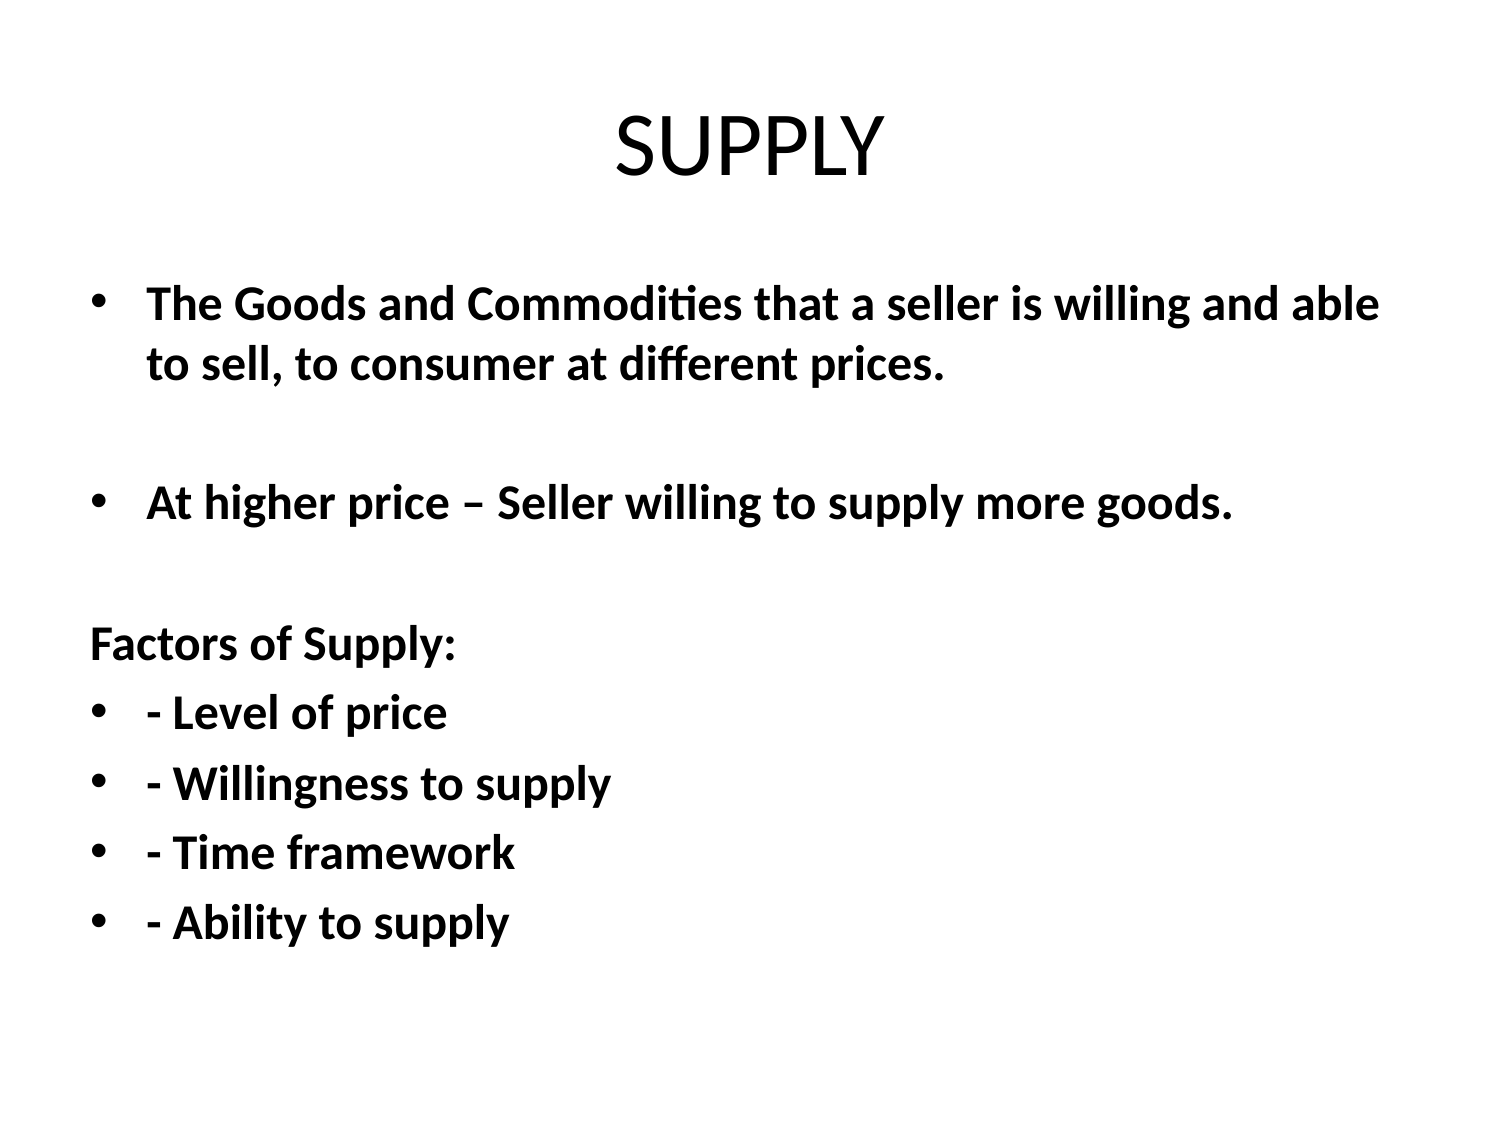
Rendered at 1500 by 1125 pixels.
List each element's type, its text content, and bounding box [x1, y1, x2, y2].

list The Goods and Commodities that a seller is willing and able to sell, to consumer at different prices. At higher price – Seller willing to supply more goods. Factors of Supply: - Level of price - Willingness to supply - Time framework - Ability to supply [75, 262, 1425, 1005]
title SUPPLY [75, 45, 1425, 233]
